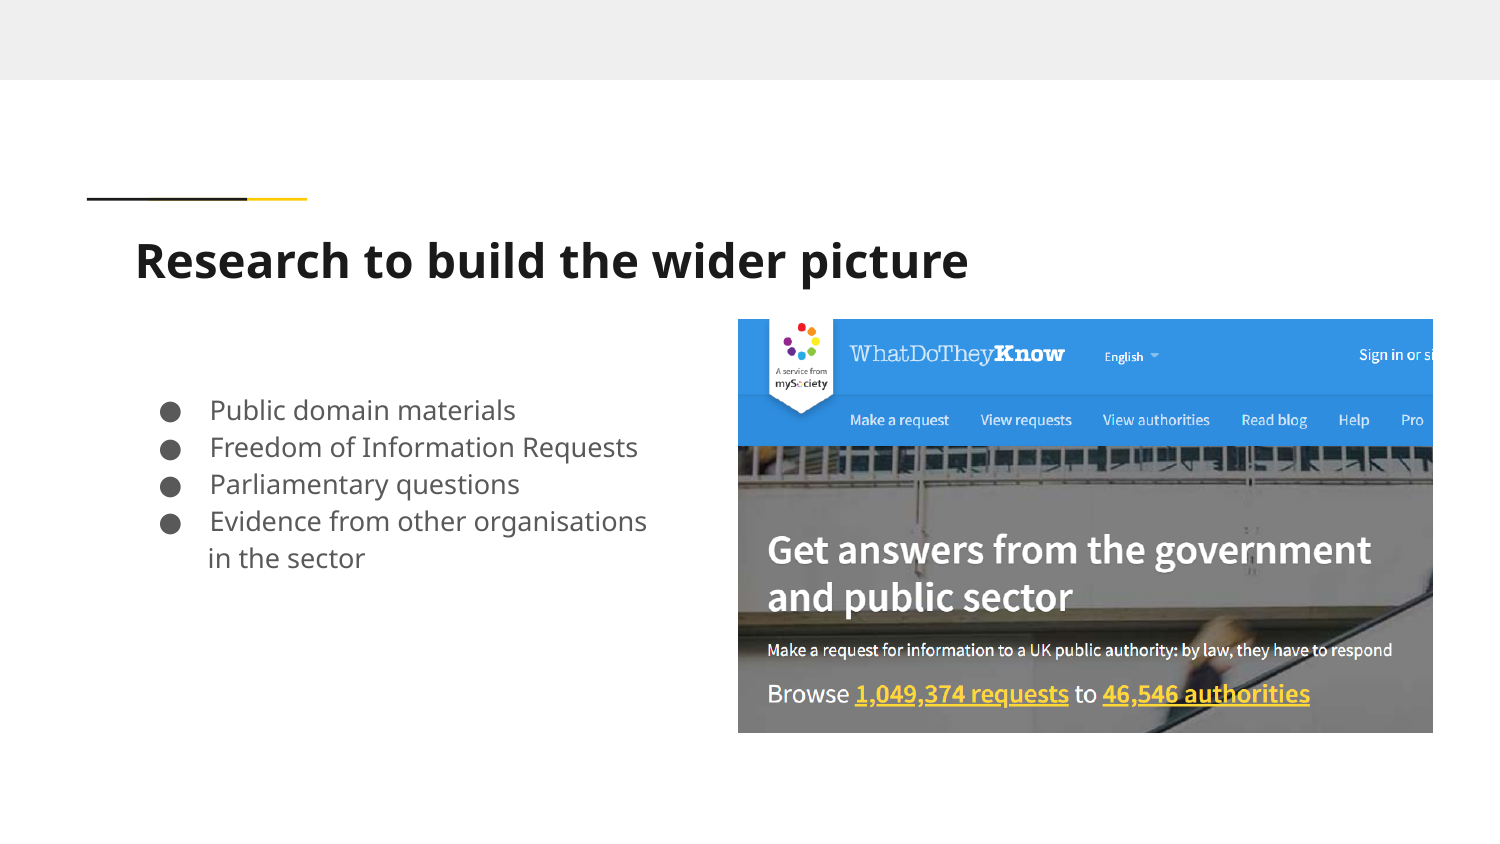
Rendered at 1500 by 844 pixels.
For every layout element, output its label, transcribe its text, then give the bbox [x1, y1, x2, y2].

list Public domain materials Freedom of Information Requests Parliamentary questions Evidence from other organisations in the sector [119, 341, 732, 712]
title Research to build the wider picture [119, 216, 1381, 305]
picture [737, 319, 1433, 734]
